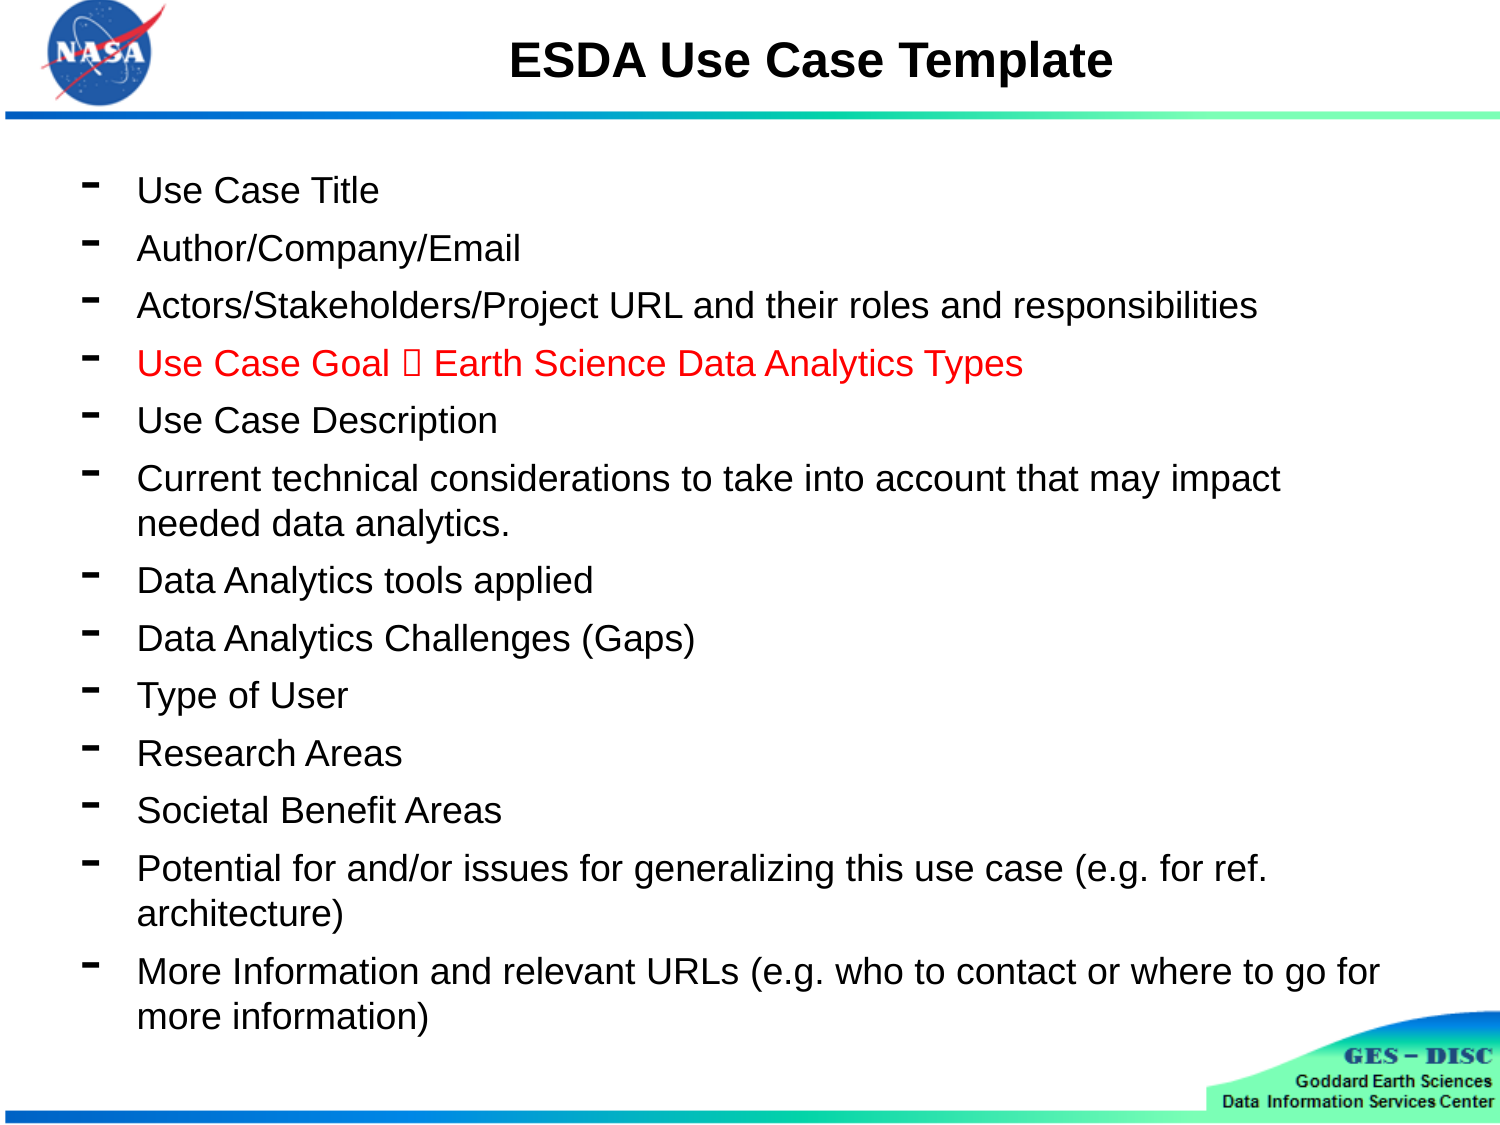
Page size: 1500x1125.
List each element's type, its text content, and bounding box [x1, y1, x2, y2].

title ESDA Use Case Template [134, 14, 1489, 103]
text_box [4, 0, 1500, 1125]
list Use Case Title Author/Company/Email Actors/Stakeholders/Project URL and their roles and responsibilities Use Case Goal  Earth Science Data Analytics Types Use Case Description Current technical considerations to take into account that may impact needed data analytics. Data Analytics tools applied Data Analytics Challenges (Gaps) Type of User Research Areas Societal Benefit Areas Potential for and/or issues for generalizing this use case (e.g. for ref. architecture) More Information and relevant URLs (e.g. who to contact or where to go for more information) [65, 151, 1408, 967]
